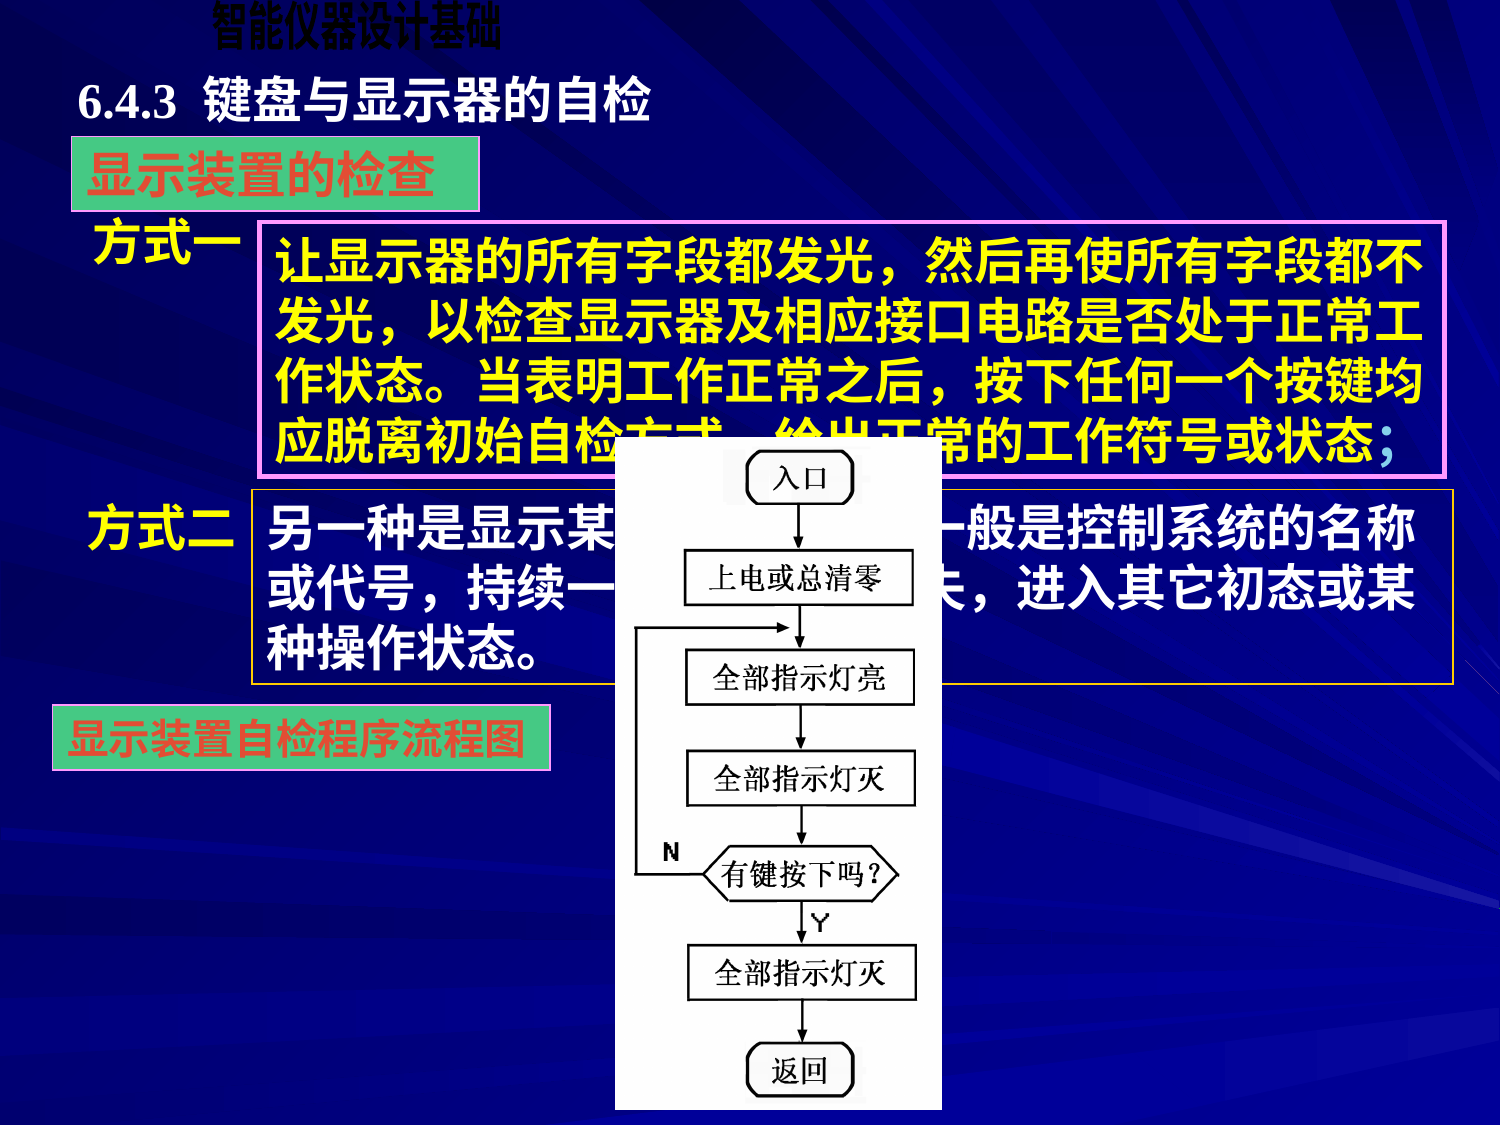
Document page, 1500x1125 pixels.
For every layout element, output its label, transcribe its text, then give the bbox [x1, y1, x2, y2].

text_box 另一种是显示某些特征字符，一般是控制系统的名称或代号，持续一段时间自动消失，进入其它初态或某种操作状态。 [251, 489, 614, 685]
text_box 显示装置自检程序流程图 [52, 705, 551, 770]
text_box 6.4.3 键盘与显示器的自检 [62, 61, 976, 136]
text_box 另一种是显示某些特征字符，一般是控制系统的名称或代号，持续一段时间自动消失，进入其它初态或某种操作状态。 [942, 489, 1454, 685]
text_box 显示装置的检查 [71, 136, 479, 212]
text_box 方式一 [77, 202, 276, 278]
text_box 让显示器的所有字段都发光，然后再使所有字段都不发光，以检查显示器及相应接口电路是否处于正常工作状态。当表明工作正常之后，按下任何一个按键均应脱离初始自检方式，给出正常的工作符号或状态； [259, 222, 1445, 477]
picture [614, 437, 942, 1110]
text_box 方式二 [71, 489, 309, 565]
